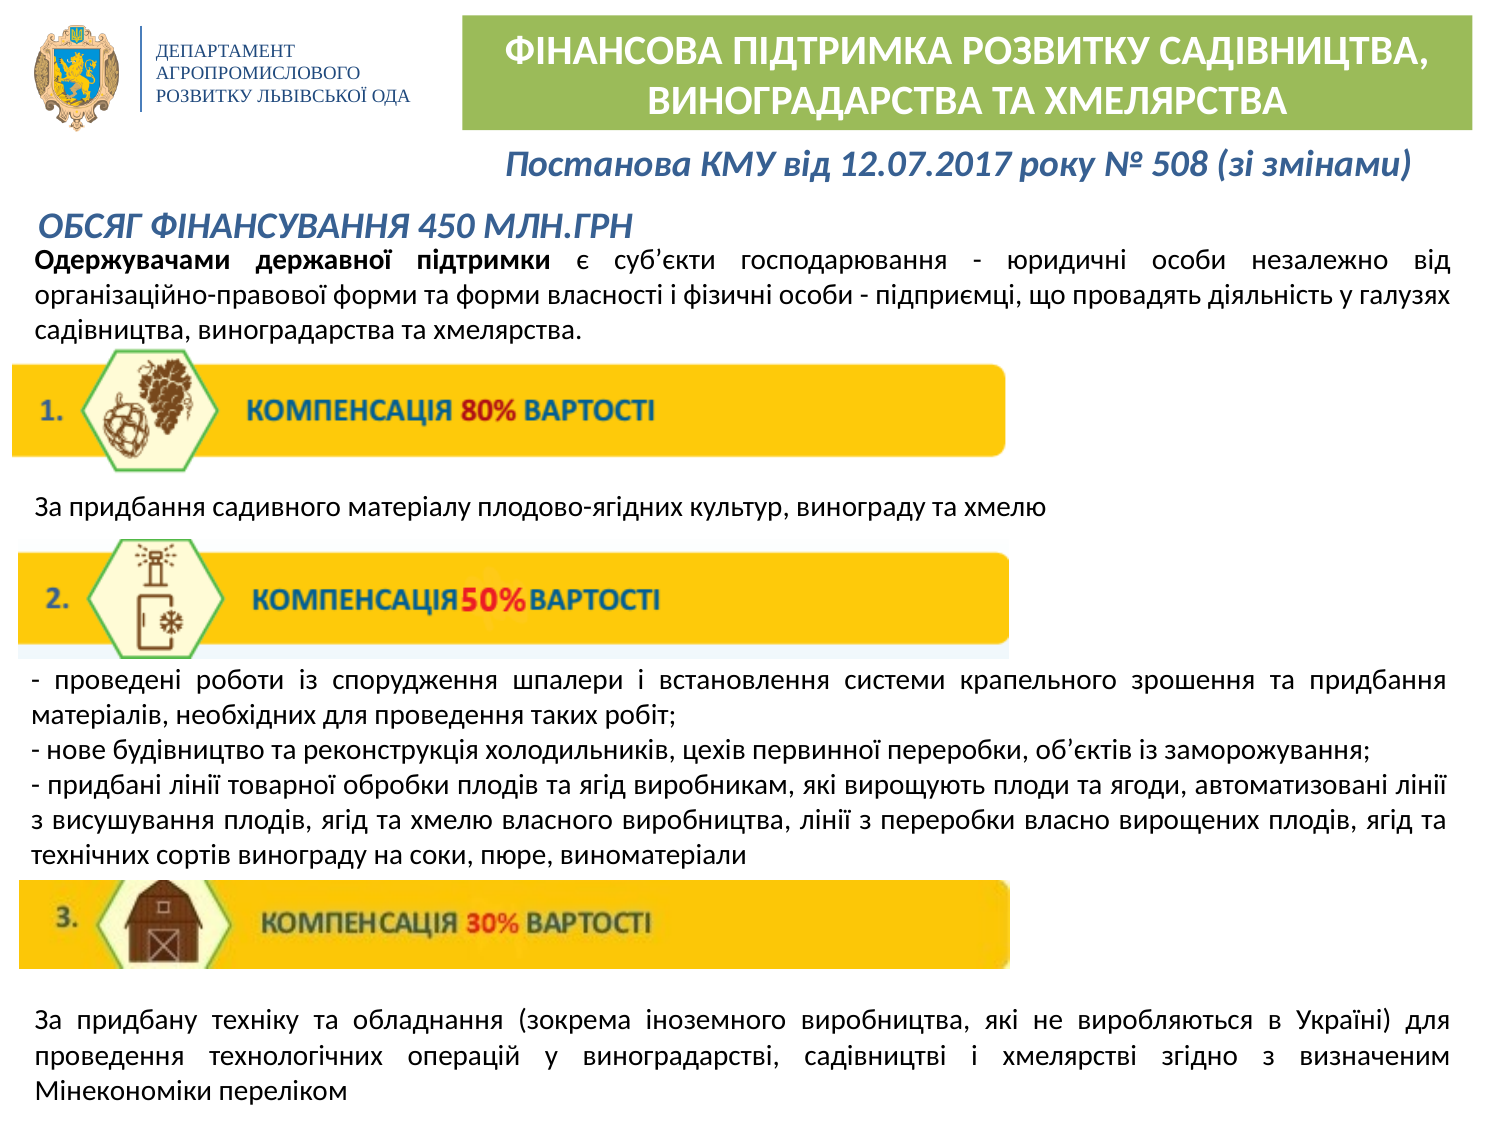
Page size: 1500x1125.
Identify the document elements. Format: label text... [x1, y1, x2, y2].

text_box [34, 25, 1082, 132]
text_box Одержувачами державної підтримки є суб’єкти господарювання - юридичні особи незалежно від організаційно-правової форми та форми власності і фізичні особи - підприємці, що провадять діяльність у галузях садівництва, виноградарства та хмелярства. [19, 233, 1466, 353]
text_box За придбання садивного матеріалу плодово-ягідних культур, винограду та хмелю [19, 480, 1466, 530]
text_box За придбану техніку та обладнання (зокрема іноземного виробництва, які не виробляються в Україні) для проведення технологічних операцій у виноградарстві, садівництві і хмелярстві згідно з визначеним Мінекономіки переліком [19, 993, 1466, 1114]
picture [19, 880, 1011, 970]
text_box ОБСЯГ ФІНАНСУВАННЯ 450 МЛН.ГРН [23, 194, 1465, 233]
picture [12, 346, 1015, 478]
text_box Постанова КМУ від 12.07.2017 року № 508 (зі змінами) [490, 131, 1477, 192]
picture [17, 539, 1010, 659]
text_box ФІНАНСОВА ПІДТРИМКА РОЗВИТКУ САДІВНИЦТВА, ВИНОГРАДАРСТВА ТА ХМЕЛЯРСТВА [462, 15, 1473, 131]
text_box - проведені роботи із спорудження шпалери і встановлення системи крапельного зрошення та придбання матеріалів, необхідних для проведення таких робіт; - нове будівництво та реконструкція холодильників, цехів первинної переробки, об’єктів із заморожування; - придбані лінії товарної обробки плодів та ягід виробникам, які вирощують плоди та ягоди, автоматизовані лінії з висушування плодів, ягід та хмелю власного виробництва, лінії з переробки власно вирощених плодів, ягід та технічних сортів винограду на соки, пюре, виноматеріали [16, 652, 1463, 878]
